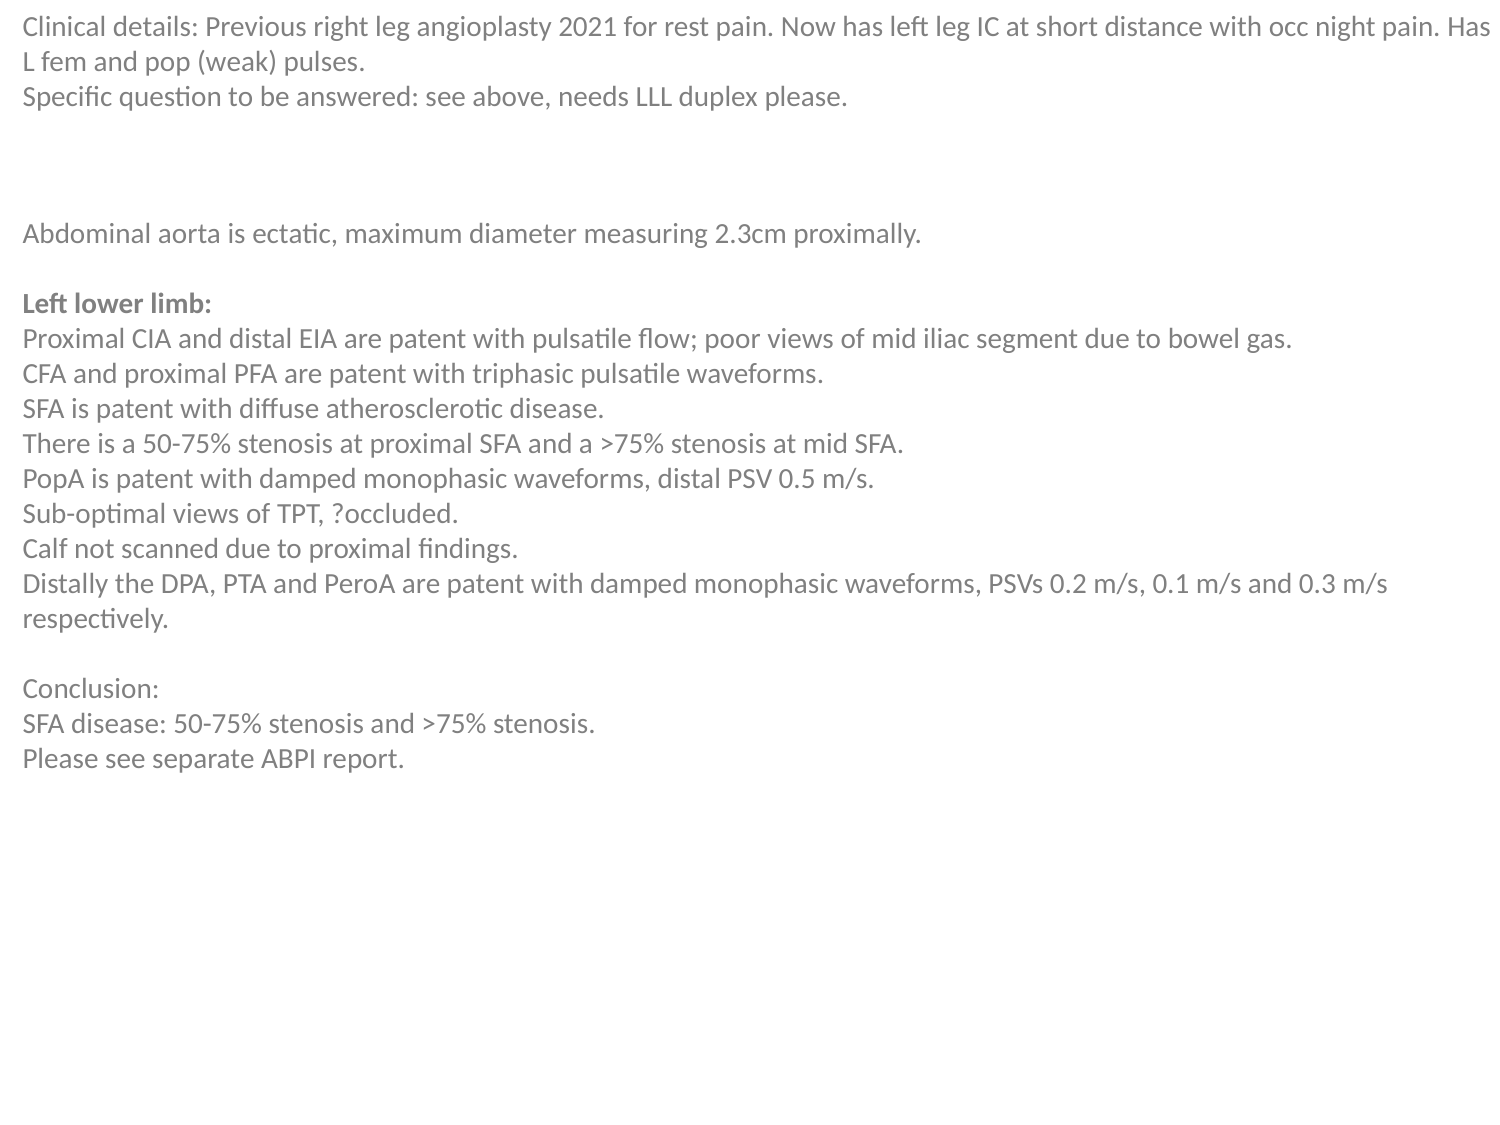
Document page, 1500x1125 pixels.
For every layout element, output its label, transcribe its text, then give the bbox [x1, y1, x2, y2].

text_box Clinical details: Previous right leg angioplasty 2021 for rest pain. Now has left leg IC at short distance with occ night pain. Has L fem and pop (weak) pulses. Specific question to be answered: see above, needs LLL duplex please. [7, 0, 1500, 120]
text_box Abdominal aorta is ectatic, maximum diameter measuring 2.3cm proximally. Left lower limb: Proximal CIA and distal EIA are patent with pulsatile flow; poor views of mid iliac segment due to bowel gas. CFA and proximal PFA are patent with triphasic pulsatile waveforms. SFA is patent with diffuse atherosclerotic disease. There is a 50-75% stenosis at proximal SFA and a >75% stenosis at mid SFA. PopA is patent with damped monophasic waveforms, distal PSV 0.5 m/s. Sub-optimal views of TPT, ?occluded. Calf not scanned due to proximal findings. Distally the DPA, PTA and PeroA are patent with damped monophasic waveforms, PSVs 0.2 m/s, 0.1 m/s and 0.3 m/s respectively. Conclusion: SFA disease: 50-75% stenosis and >75% stenosis. Please see separate ABPI report. [7, 207, 1446, 782]
